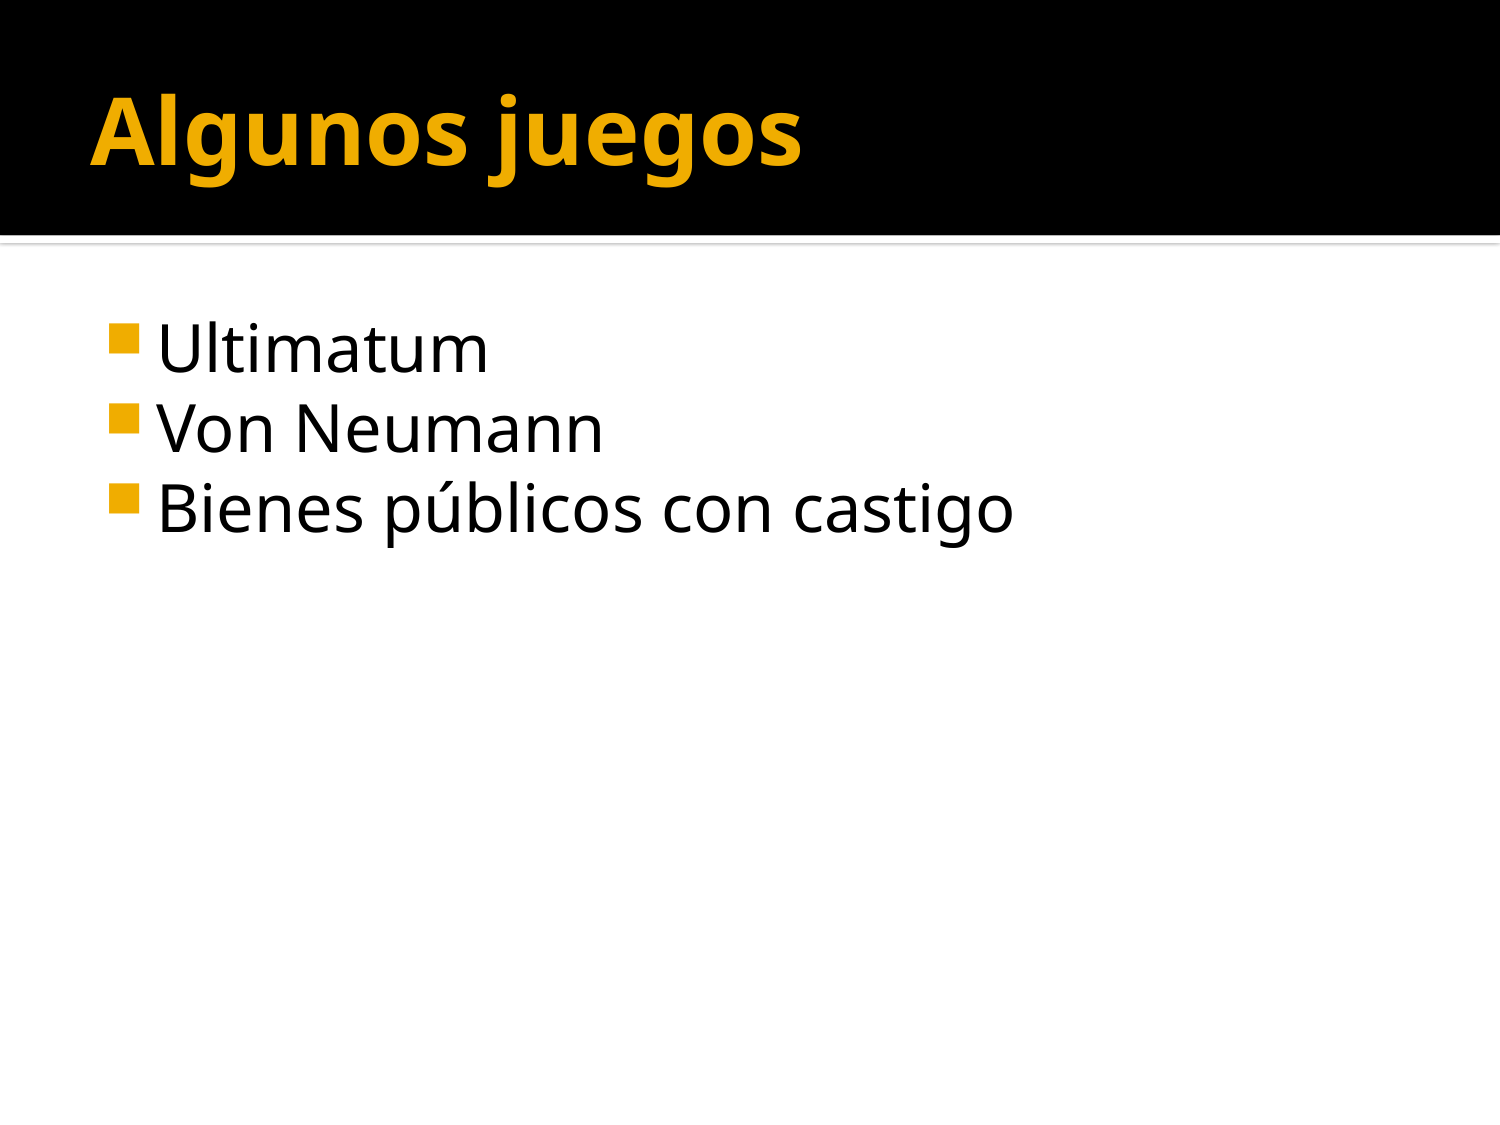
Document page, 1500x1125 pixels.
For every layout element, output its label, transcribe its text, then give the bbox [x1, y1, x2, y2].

title Algunos juegos [75, 25, 1425, 231]
list Ultimatum Von Neumann Bienes públicos con castigo [75, 291, 1425, 1050]
